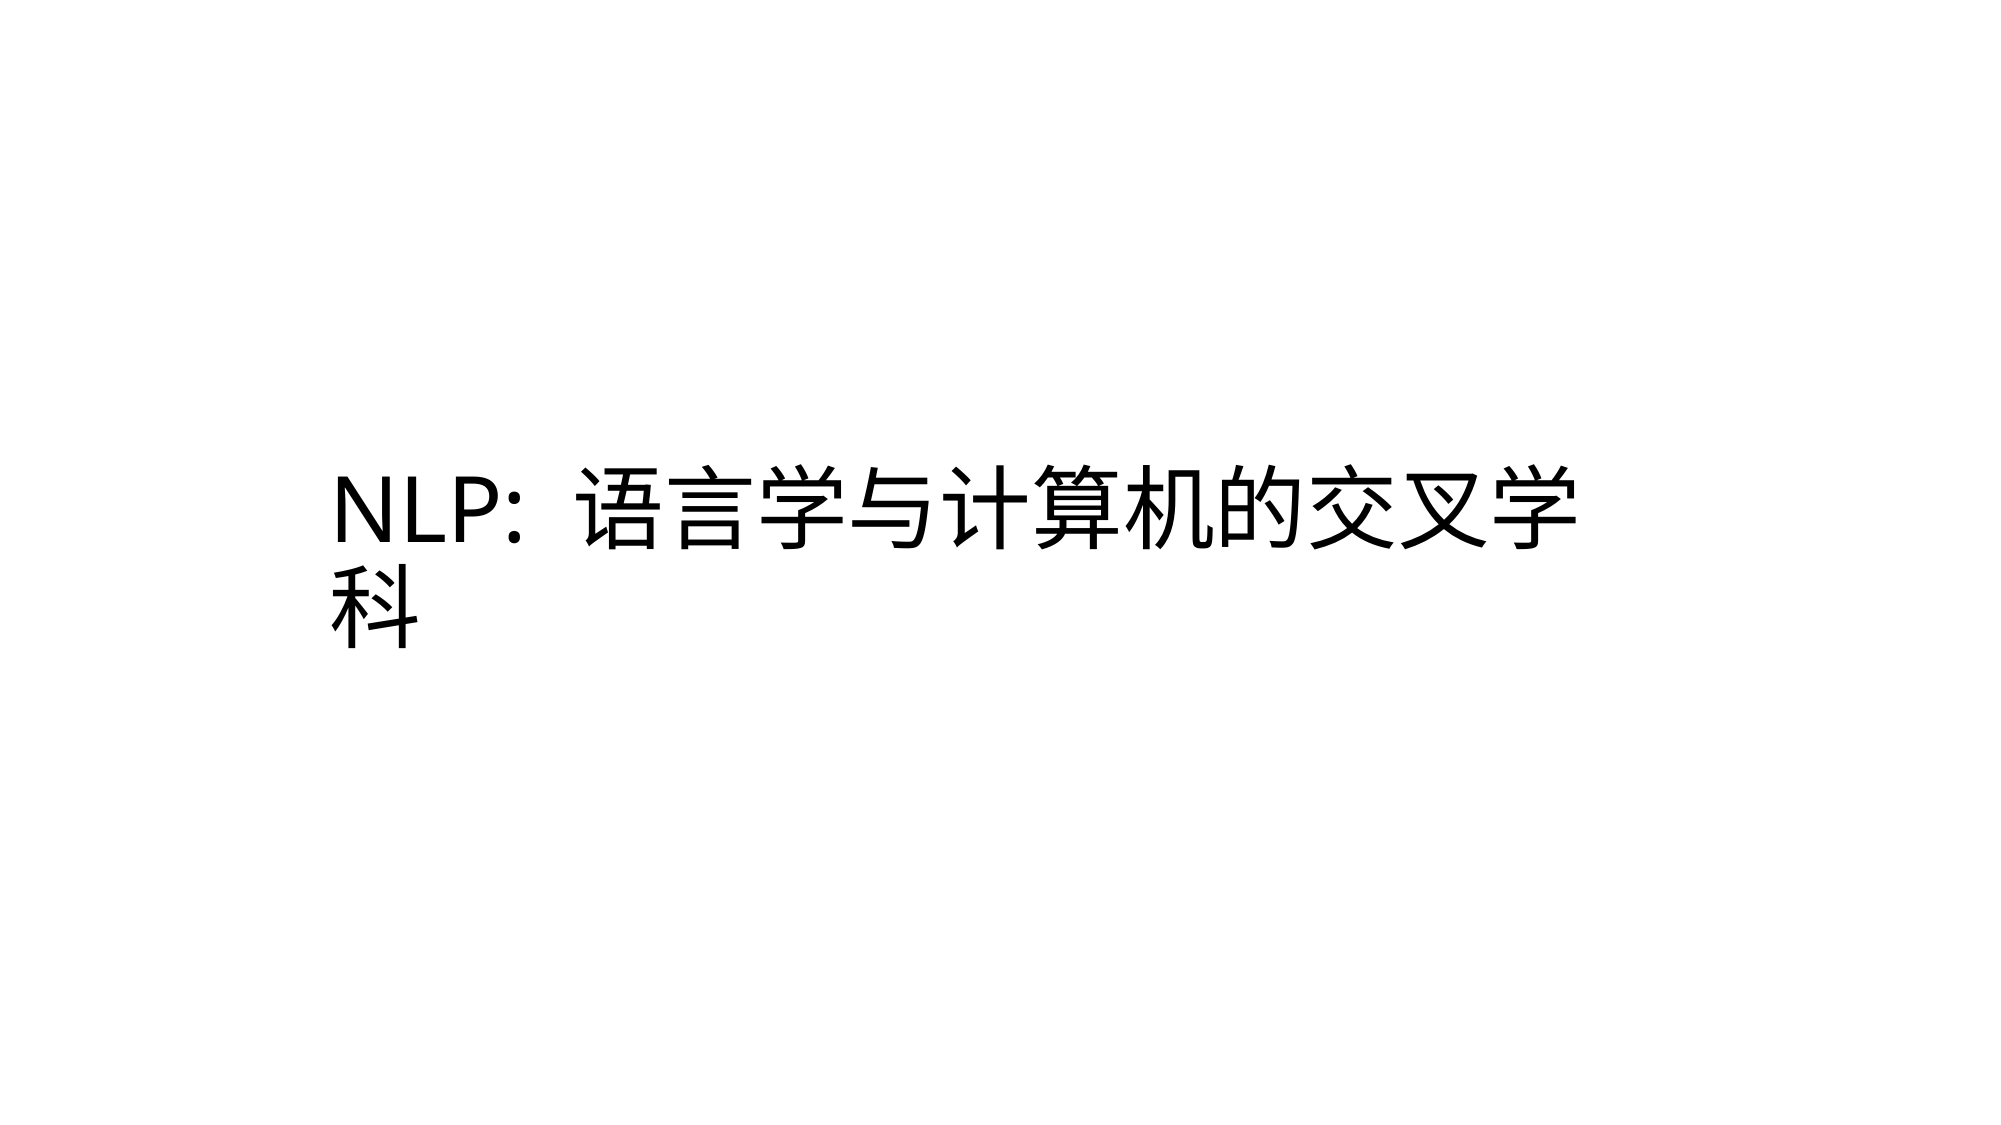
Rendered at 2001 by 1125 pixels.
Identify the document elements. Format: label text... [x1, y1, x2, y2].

title NLP: 语言学与计算机的交叉学科 [314, 453, 1686, 672]
